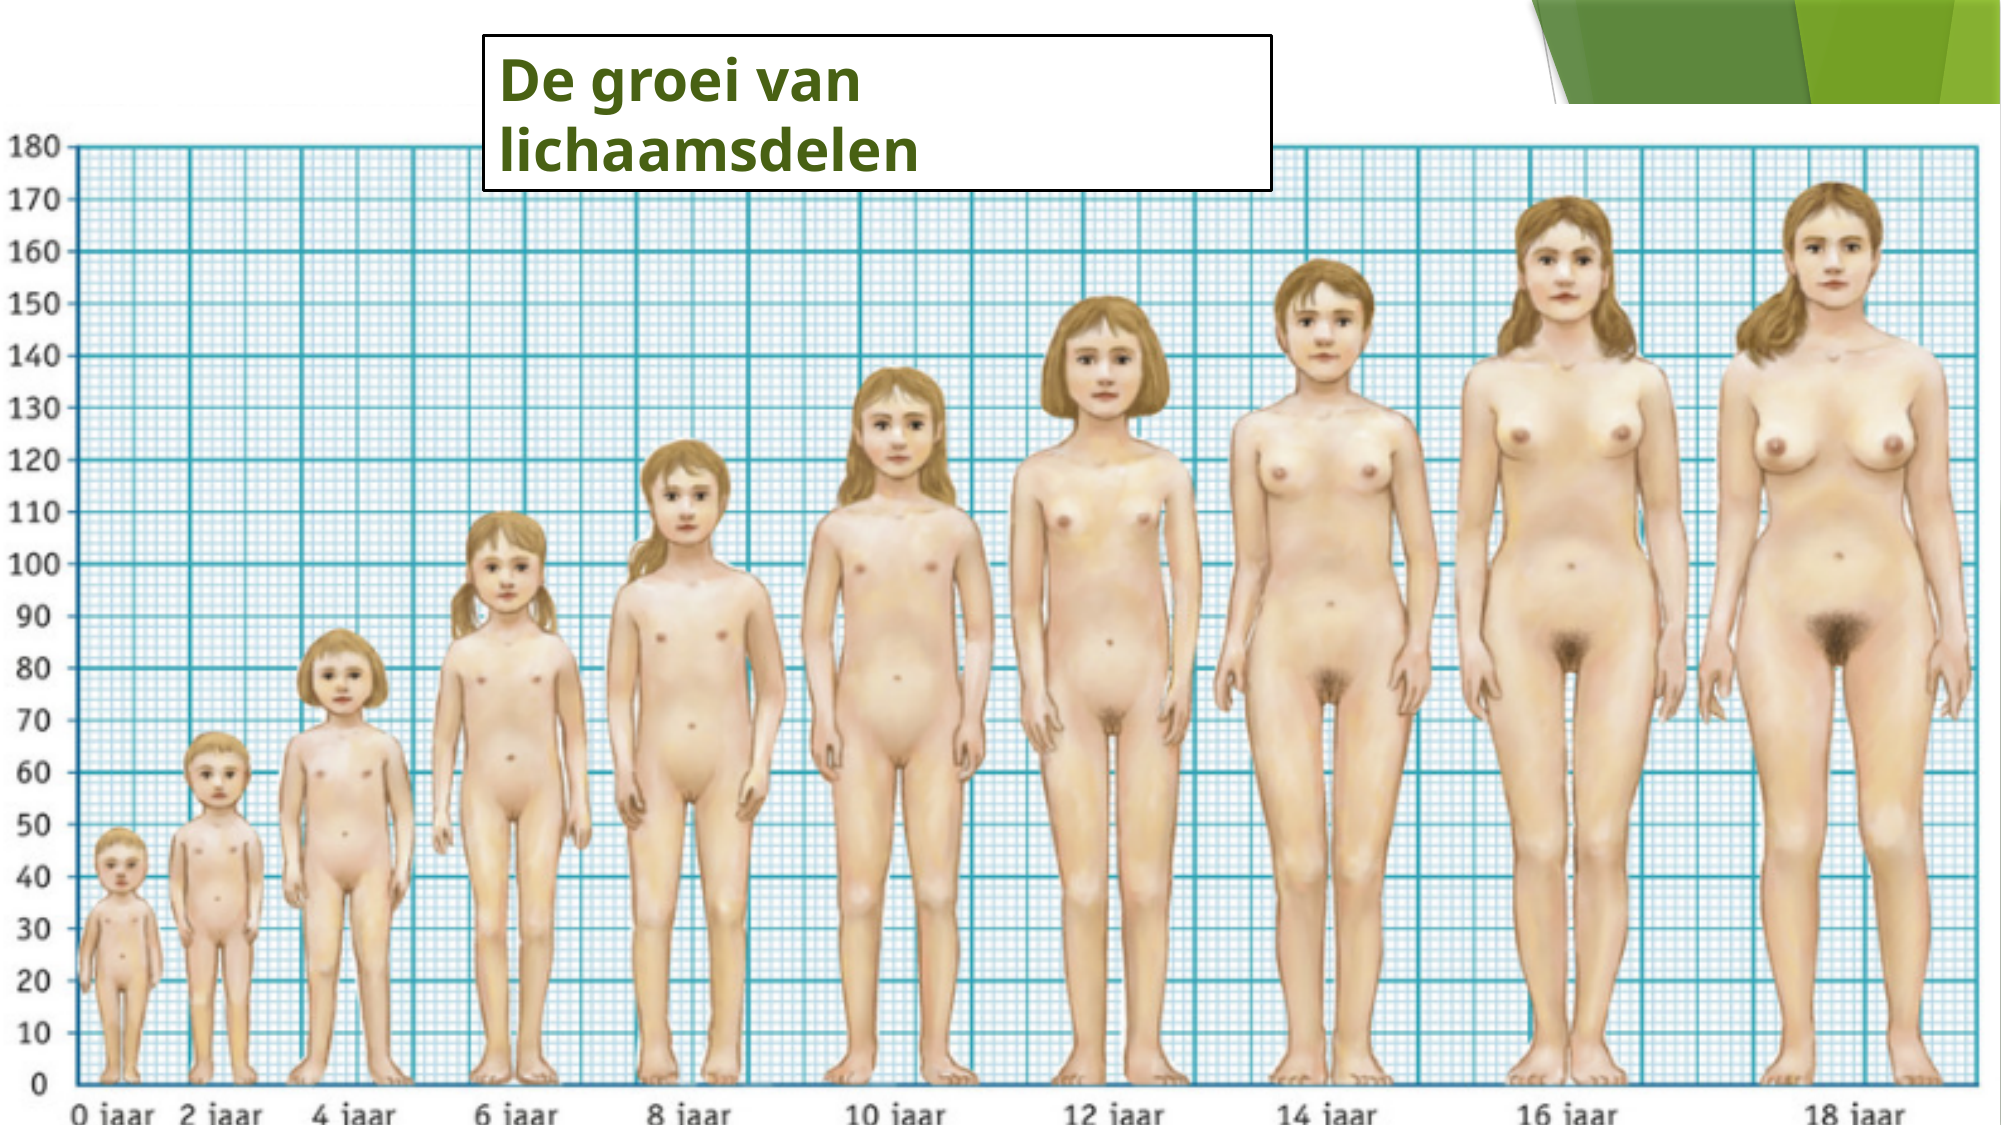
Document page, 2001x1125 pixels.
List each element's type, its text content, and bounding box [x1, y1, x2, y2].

text_box De groei van lichaamsdelen [482, 34, 1273, 102]
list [0, 104, 2000, 1125]
